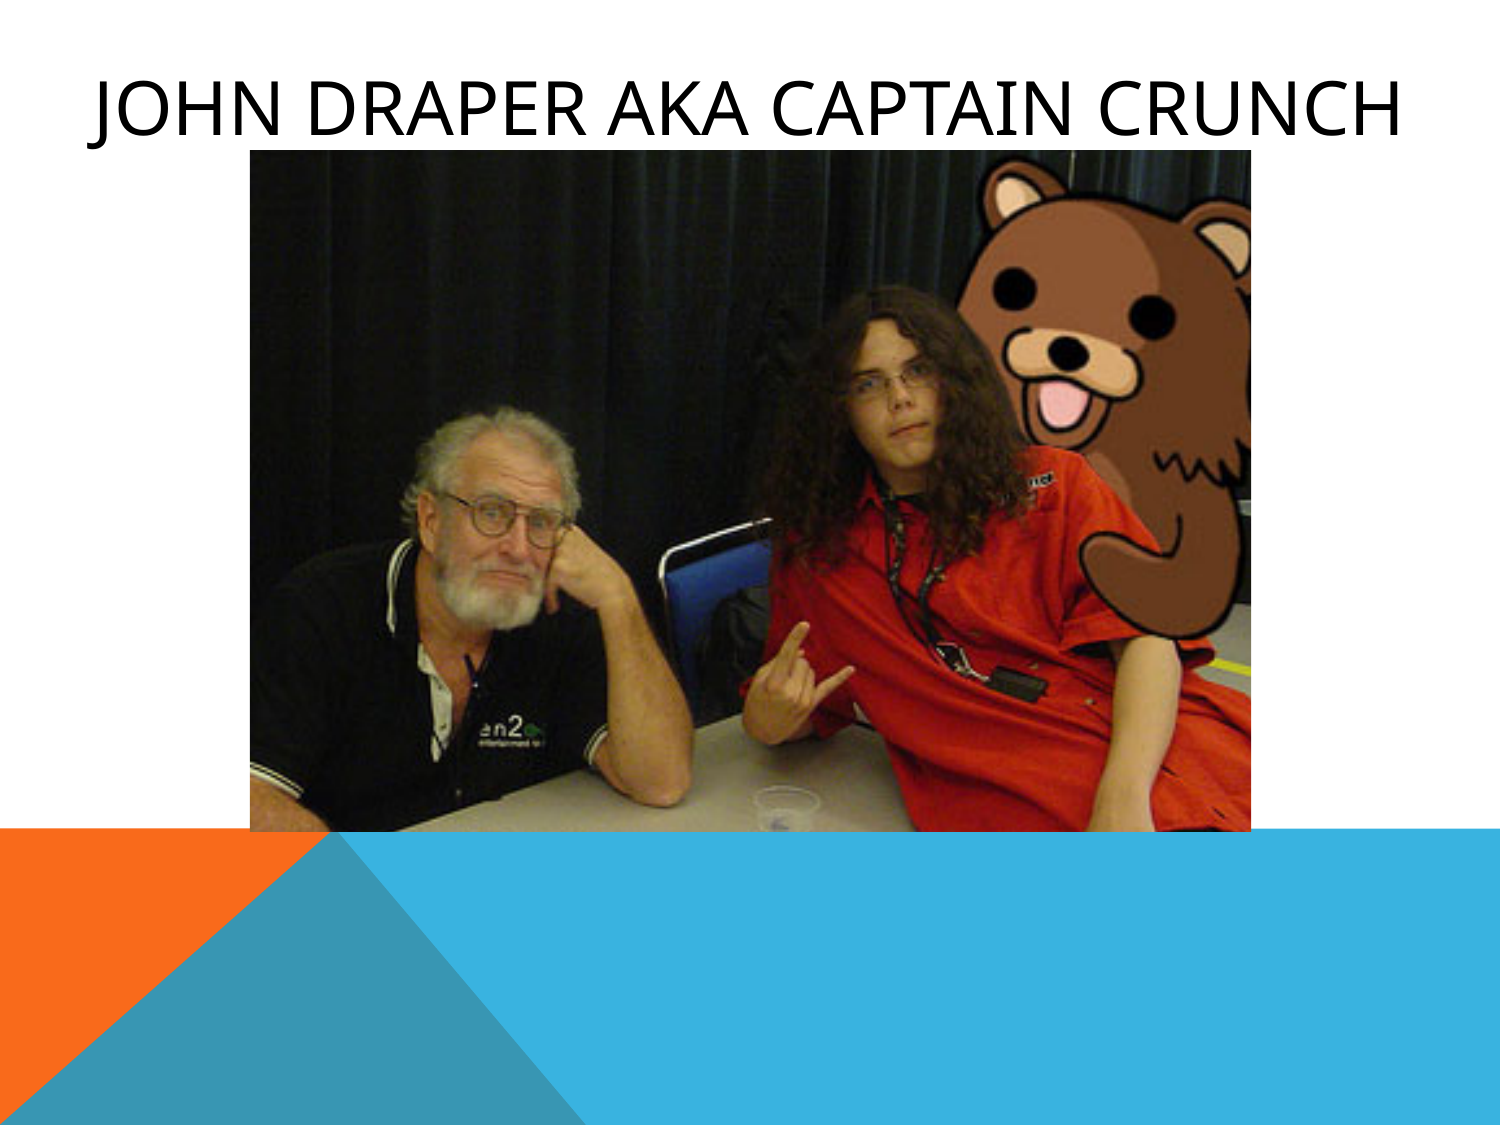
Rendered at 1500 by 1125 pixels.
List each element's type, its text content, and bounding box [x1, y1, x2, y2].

title John draper aka captain crunch [0, 60, 1500, 150]
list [249, 149, 1252, 832]
